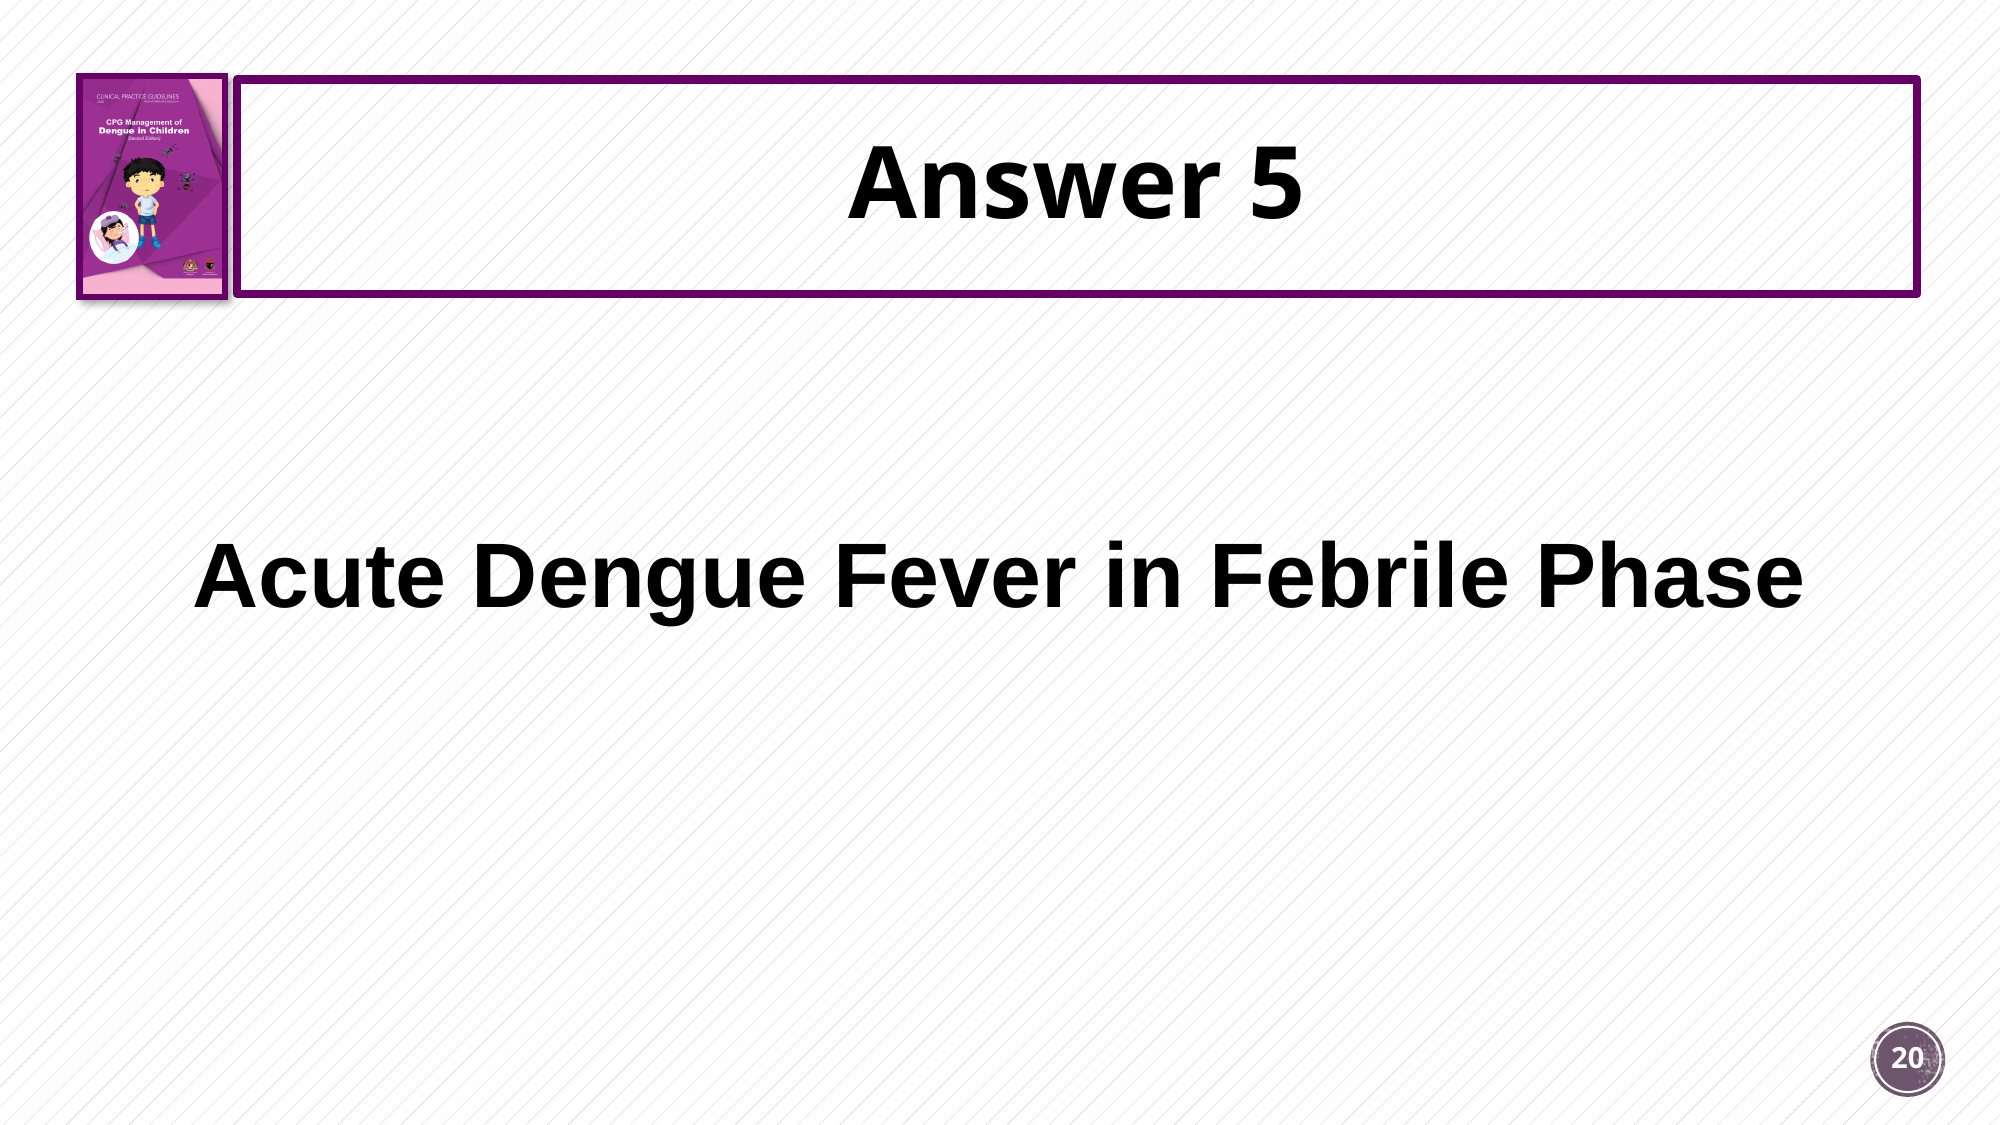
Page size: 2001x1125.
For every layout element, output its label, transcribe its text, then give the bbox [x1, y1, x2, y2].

slide_number 20 [1855, 1028, 1961, 1089]
picture [83, 79, 222, 294]
text_box Answer 5 [237, 79, 1918, 294]
title Acute Dengue Fever in Febrile Phase [82, 495, 1918, 662]
